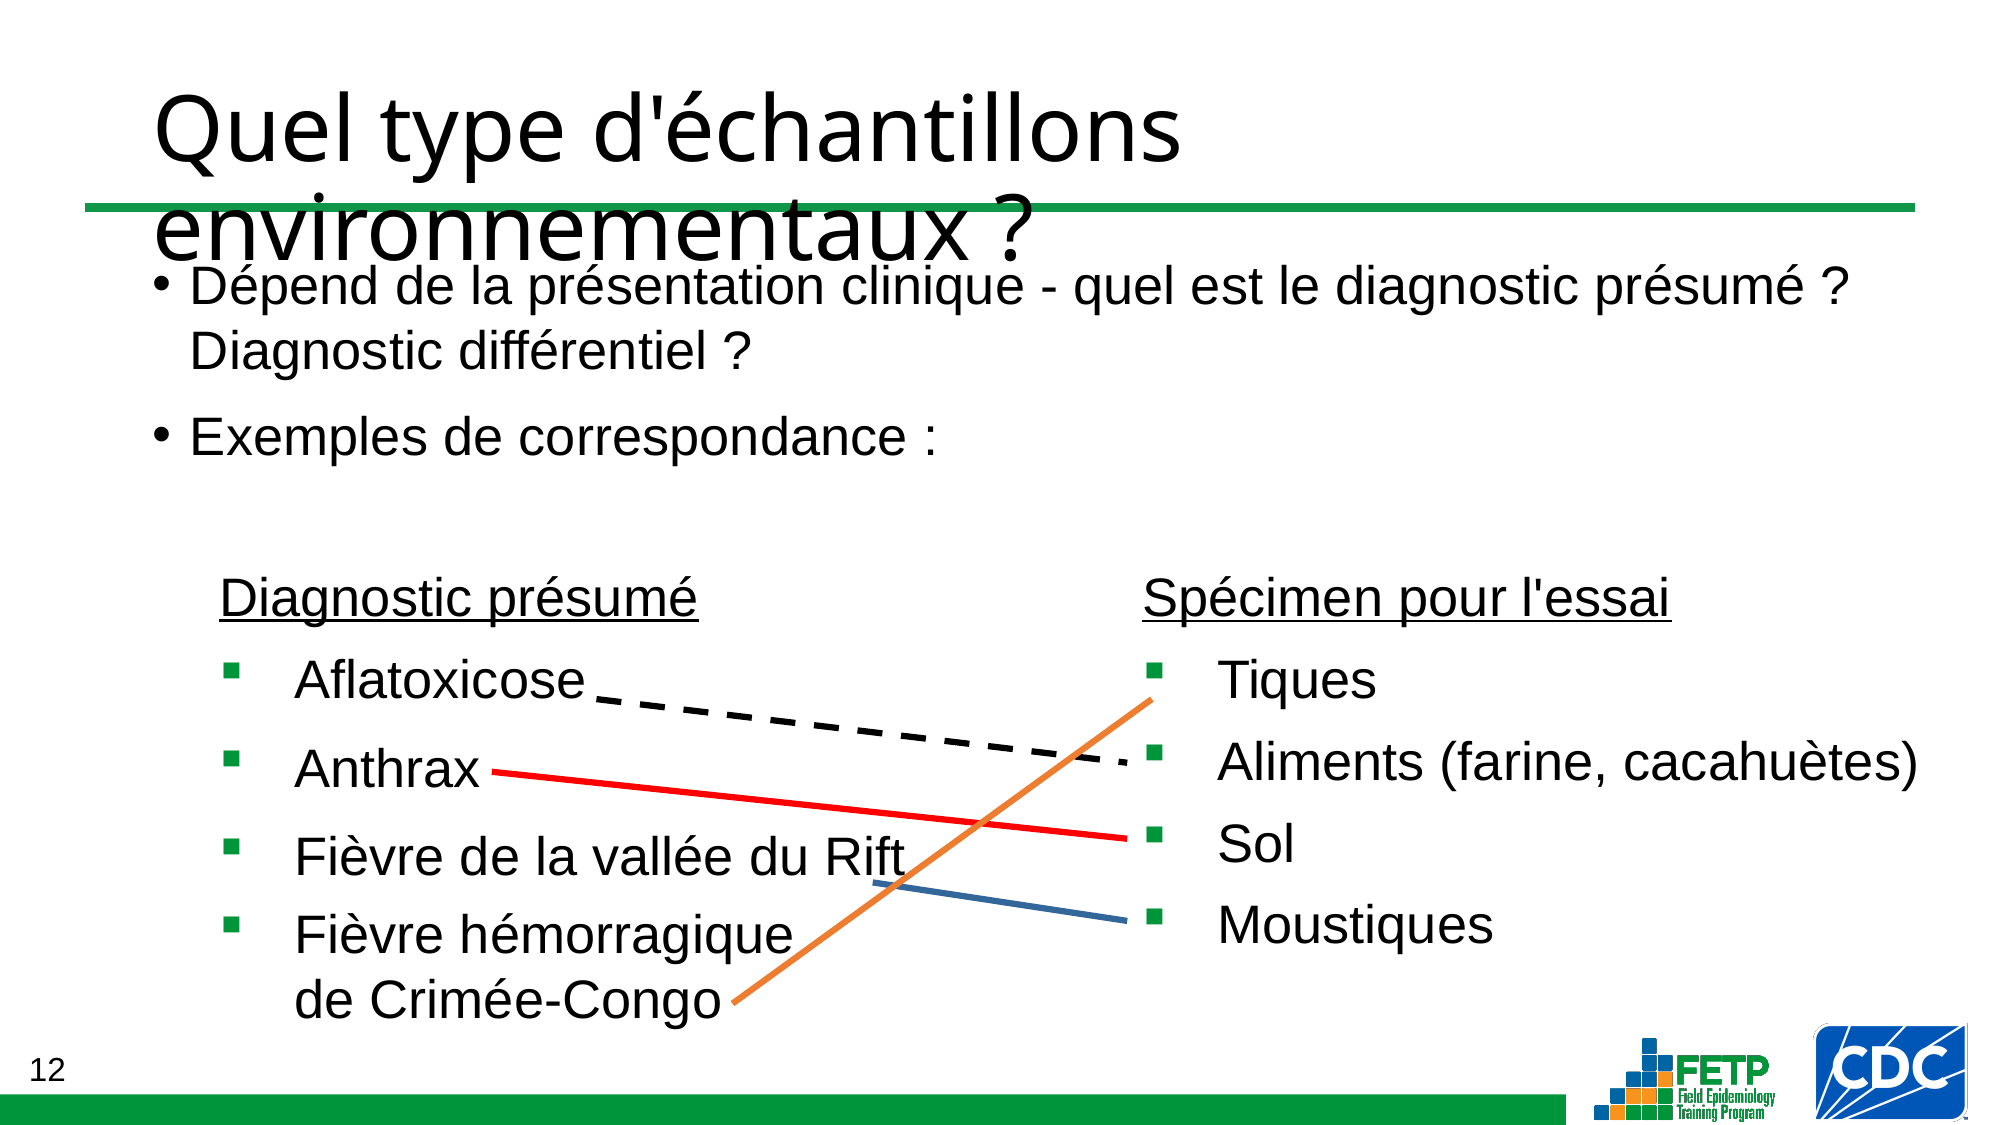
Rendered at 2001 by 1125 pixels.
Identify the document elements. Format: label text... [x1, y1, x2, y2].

list Dépend de la présentation clinique - quel est le diagnostic présumé ? Diagnostic différentiel ? Exemples de correspondance : [137, 242, 1914, 1004]
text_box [732, 698, 1153, 1004]
text_box Diagnostic présumé Aflatoxicose Anthrax Fièvre de la vallée du Rift Fièvre hémorragique de Crimée-Congo [204, 562, 996, 1037]
title Quel type d'échantillons environnementaux ? [137, 75, 1940, 207]
text_box Spécimen pour l'essai Tiques Aliments (farine, cacahuètes) Sol Moustiques [1127, 562, 1940, 964]
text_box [596, 698, 731, 765]
picture [1813, 1023, 1968, 1122]
picture [1594, 1038, 1775, 1122]
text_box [491, 771, 727, 839]
